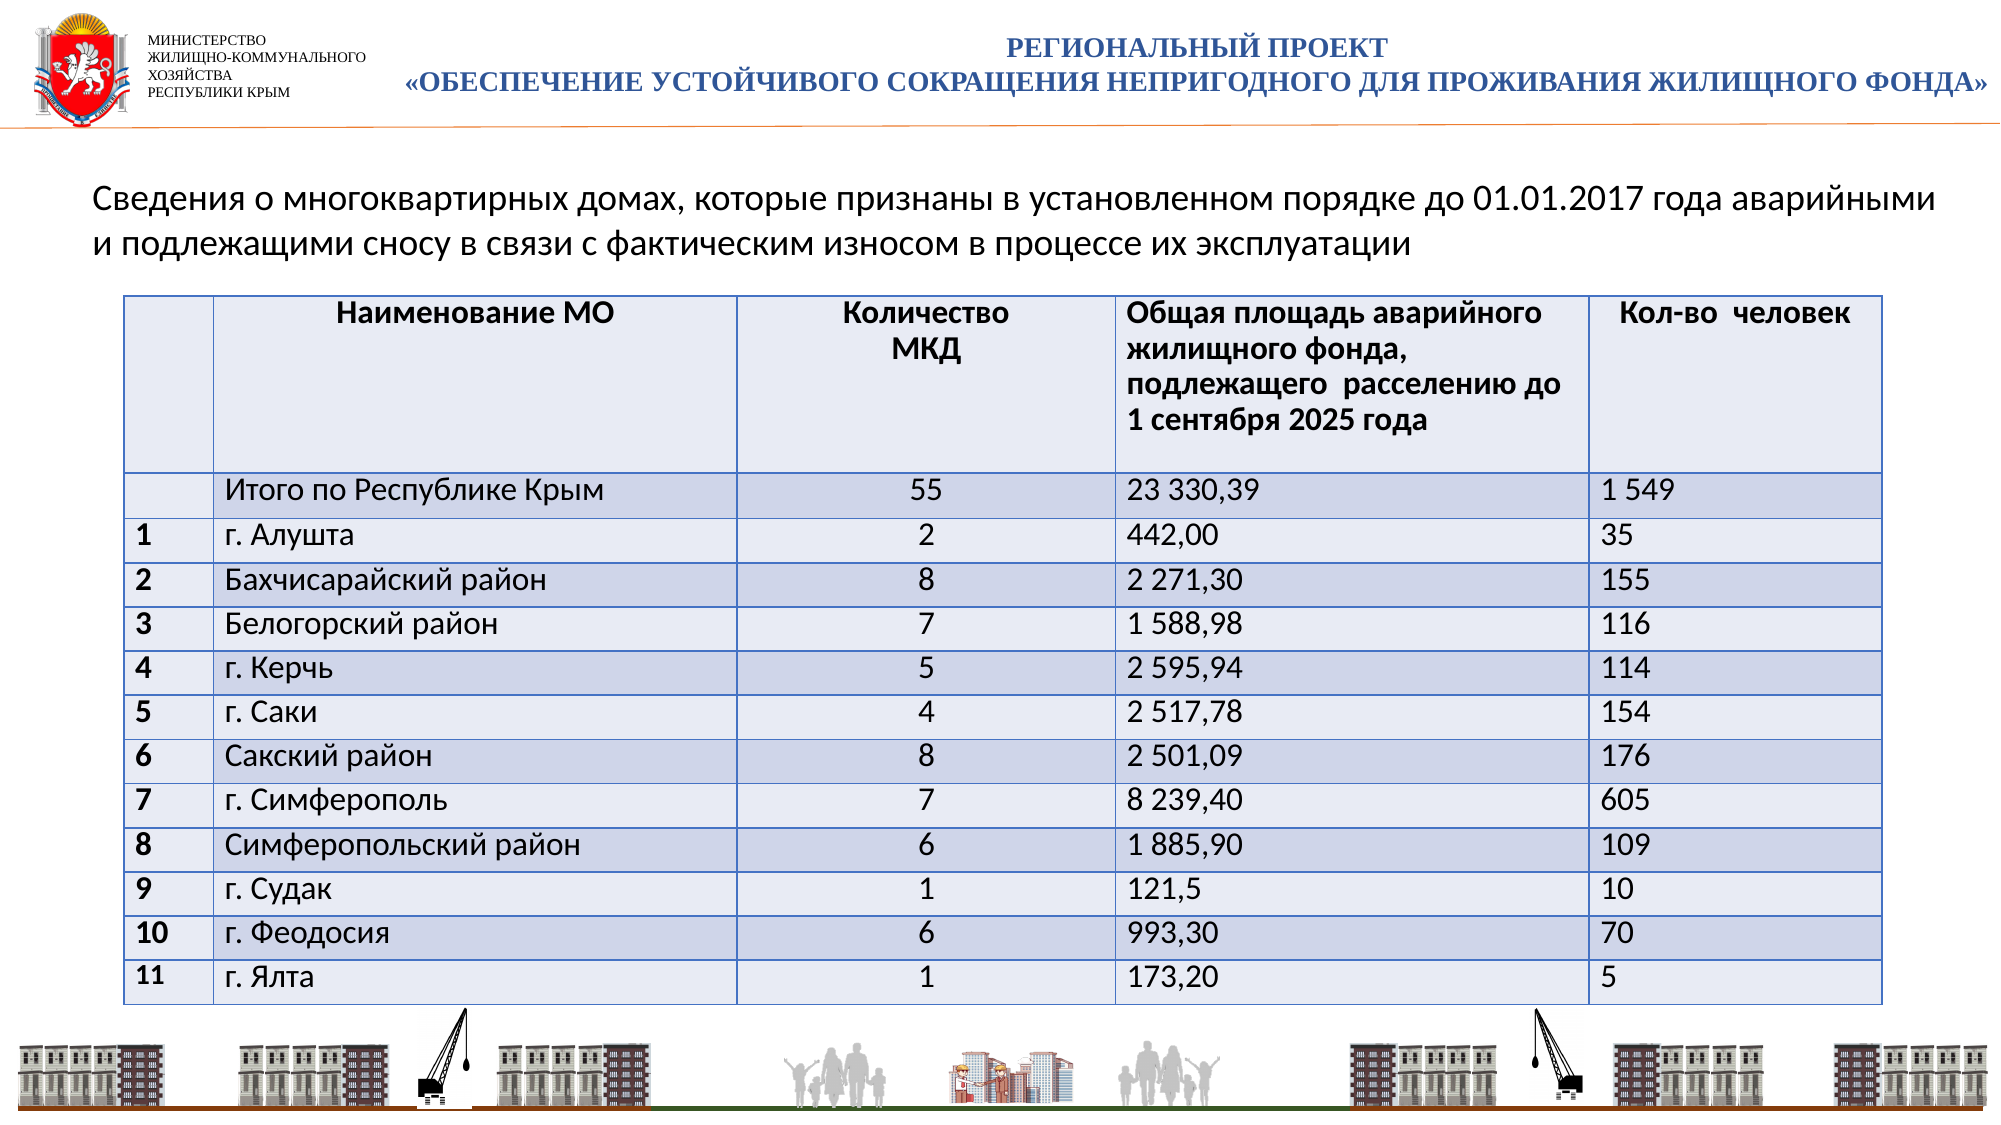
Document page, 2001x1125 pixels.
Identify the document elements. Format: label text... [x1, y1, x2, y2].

table_cell 9 [125, 873, 213, 915]
table_cell 121,5 [1116, 873, 1588, 915]
table_header Общая площадь аварийного жилищного фонда, подлежащего расселению до 1 сентября 2025 года [1116, 297, 1588, 472]
table_cell 55 [738, 474, 1115, 518]
table_cell г. Судак [214, 873, 736, 915]
table_cell 2 501,09 [1116, 740, 1588, 783]
table_cell 5 [1590, 961, 1881, 1004]
table_cell 155 [1590, 564, 1881, 606]
table_cell 70 [1590, 917, 1881, 959]
table_cell 5 [125, 696, 213, 739]
table_cell 2 271,30 [1116, 564, 1588, 606]
table_cell 605 [1590, 784, 1881, 827]
text_box Сведения о многоквартирных домах, которые признаны в установленном порядке до 01.01.2017 года аварийными и подлежащими сносу в связи с фактическим износом в процессе их эксплуатации [81, 167, 1962, 269]
table_cell 109 [1590, 829, 1881, 871]
table_cell г. Феодосия [214, 917, 736, 959]
table_cell 1 [125, 519, 213, 562]
table_cell 1 549 [1590, 474, 1881, 518]
table_cell г. Саки [214, 696, 736, 739]
picture [1529, 1007, 1584, 1104]
table_cell 114 [1590, 652, 1881, 694]
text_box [0, 123, 31, 129]
table_cell 176 [1590, 740, 1881, 783]
table_cell Симферопольский район [214, 829, 736, 871]
table_cell 116 [1590, 608, 1881, 650]
table_cell г. Керчь [214, 652, 736, 694]
picture [31, 10, 133, 130]
text_box МИНИСТЕРСТВО ЖИЛИЩНО-КОММУНАЛЬНОГО ХОЗЯЙСТВА РЕСПУБЛИКИ КРЫМ [133, 23, 393, 109]
picture [1349, 1043, 1498, 1108]
table_cell 7 [738, 784, 1115, 827]
table_cell Бахчисарайский район [214, 564, 736, 606]
table_cell 4 [125, 652, 213, 694]
table_cell 10 [125, 917, 213, 959]
table_cell 6 [738, 829, 1115, 871]
table_cell 7 [125, 784, 213, 827]
table_cell 10 [1590, 873, 1881, 915]
table_cell 8 [738, 740, 1115, 783]
picture [922, 1043, 1109, 1108]
table_cell 154 [1590, 696, 1881, 739]
picture [1833, 1043, 1989, 1110]
table_cell 5 [738, 652, 1115, 694]
table_cell 8 [125, 829, 213, 871]
table_cell 1 885,90 [1116, 829, 1588, 871]
picture [1117, 1040, 1220, 1106]
picture [17, 1043, 165, 1108]
table_cell 1 [738, 961, 1115, 1004]
table_cell [125, 474, 213, 518]
table_cell 2 517,78 [1116, 696, 1588, 739]
table_cell 7 [738, 608, 1115, 650]
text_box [133, 123, 2000, 129]
picture [496, 1043, 651, 1108]
table_cell 23 330,39 [1116, 474, 1588, 518]
table_cell 442,00 [1116, 519, 1588, 562]
table_cell 35 [1590, 519, 1881, 562]
table_cell 4 [738, 696, 1115, 739]
table_cell г. Алушта [214, 519, 736, 562]
table_cell 1 [738, 873, 1115, 915]
table_cell 173,20 [1116, 961, 1588, 1004]
table_header Кол-во человек [1590, 297, 1881, 472]
table_header Количество МКД [738, 297, 1115, 472]
table_cell Итого по Республике Крым [214, 474, 736, 518]
picture [238, 1043, 390, 1108]
picture [784, 1041, 887, 1108]
table_cell 2 [125, 564, 213, 606]
table_cell 8 [738, 564, 1115, 606]
text_box РЕГИОНАЛЬНЫЙ ПРОЕКТ «ОБЕСПЕЧЕНИЕ УСТОЙЧИВОГО СОКРАЩЕНИЯ НЕПРИГОДНОГО ДЛЯ ПРОЖИВАНИЯ ЖИЛИЩНОГО ФОНДА» [365, 21, 2000, 105]
table_header [125, 297, 213, 472]
table_cell 993,30 [1116, 917, 1588, 959]
table_cell 8 239,40 [1116, 784, 1588, 827]
table_cell Сакский район [214, 740, 736, 783]
table_cell 11 [125, 961, 213, 1004]
table_cell г. Ялта [214, 961, 736, 1004]
picture [1612, 1043, 1765, 1108]
picture [417, 1007, 472, 1109]
table_cell 2 595,94 [1116, 652, 1588, 694]
table_cell 3 [125, 608, 213, 650]
table_cell 2 [738, 519, 1115, 562]
table_header Наименование МО [214, 297, 736, 472]
table_cell 6 [738, 917, 1115, 959]
table_cell 1 588,98 [1116, 608, 1588, 650]
table_cell 6 [125, 740, 213, 783]
table_cell Белогорский район [214, 608, 736, 650]
table_cell г. Симферополь [214, 784, 736, 827]
